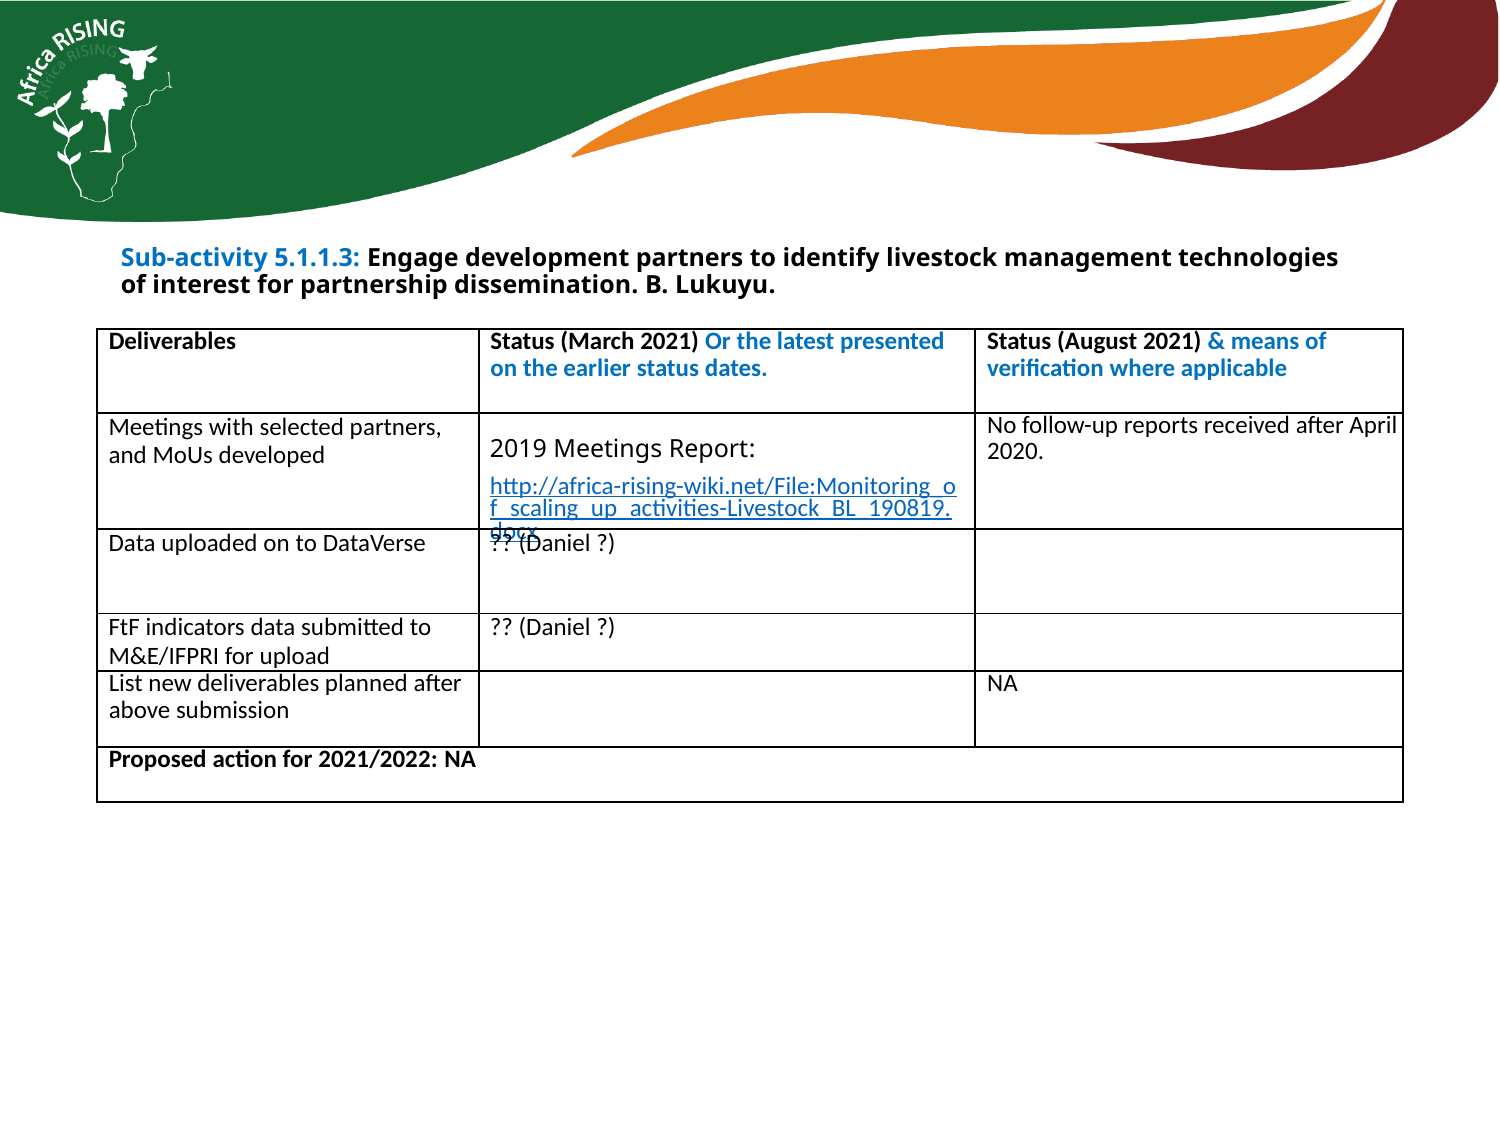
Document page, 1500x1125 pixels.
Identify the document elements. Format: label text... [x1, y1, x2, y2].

table_cell [976, 614, 1402, 670]
table_cell FtF indicators data submitted to M&E/IFPRI for upload [98, 614, 478, 670]
table_cell Data uploaded on to DataVerse [98, 530, 478, 613]
table_cell [480, 672, 974, 746]
table_cell ?? (Daniel ?) [480, 530, 974, 613]
table_cell NA [976, 672, 1402, 746]
table_cell ?? (Daniel ?) [480, 614, 974, 670]
table_header Deliverables [98, 330, 478, 412]
table_cell [976, 530, 1402, 613]
table_header Status (August 2021) & means of verification where applicable [976, 330, 1402, 412]
table_header Status (March 2021) Or the latest presented on the earlier status dates. [480, 330, 974, 412]
table_cell No follow-up reports received after April 2020. [976, 414, 1402, 528]
table_cell Meetings with selected partners, and MoUs developed [98, 414, 478, 528]
table_cell List new deliverables planned after above submission [98, 672, 478, 746]
list Sub-activity 5.1.1.3: Engage development partners to identify livestock management technologies of interest for partnership dissemination. B. Lukuyu. [87, 237, 1363, 375]
table_cell 2019 Meetings Report: http://africa-rising-wiki.net/File:Monitoring_of_scaling_up_activities-Livestock_BL_190819.docx [480, 414, 974, 528]
table_cell Proposed action for 2021/2022: NA [98, 748, 1402, 801]
picture [0, 0, 1499, 222]
